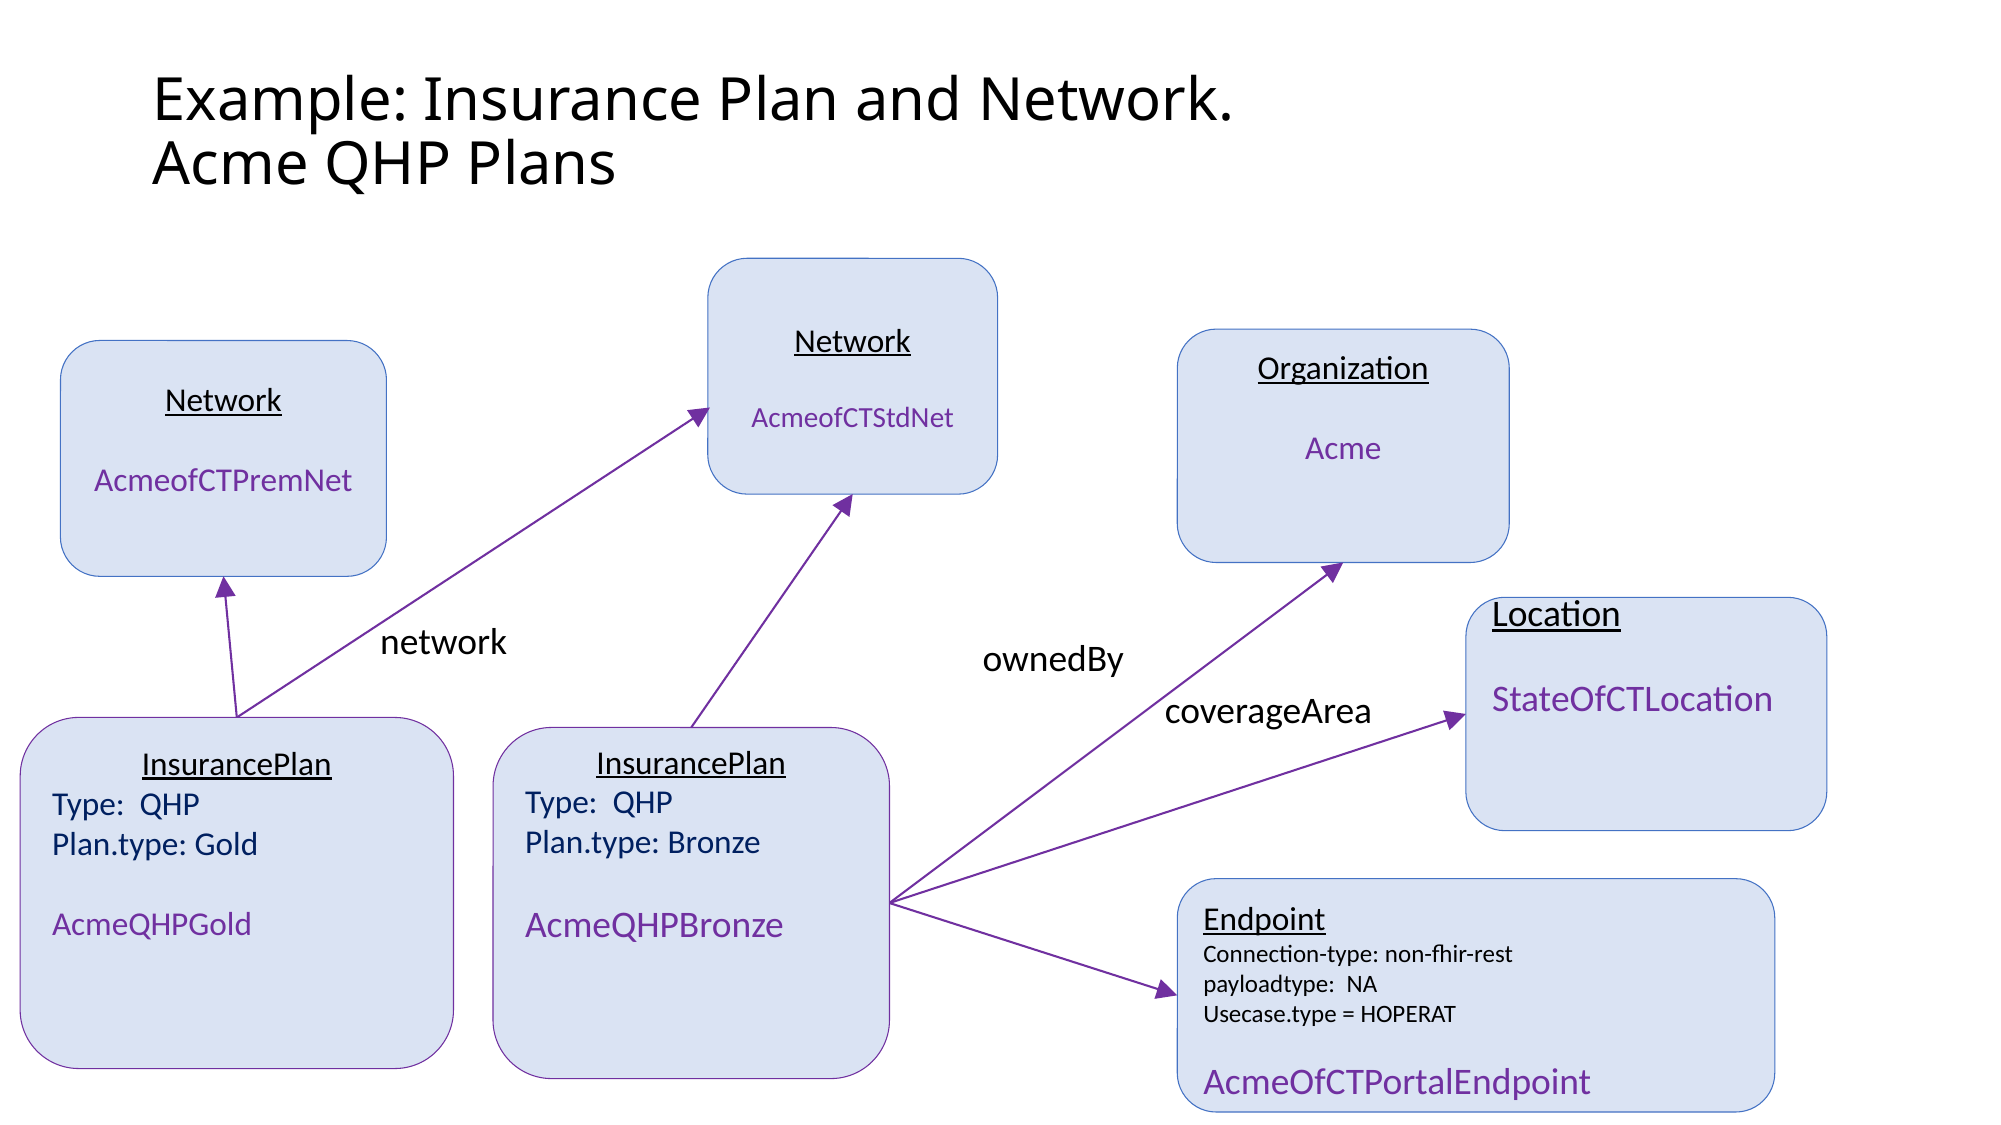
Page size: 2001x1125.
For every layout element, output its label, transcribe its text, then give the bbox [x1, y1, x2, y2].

text_box InsurancePlan Type: QHP Plan.type: Gold AcmeQHPGold [19, 716, 455, 1070]
text_box coverageArea [1344, 679, 1388, 714]
text_box InsurancePlan Type: QHP Plan.type: Bronze AcmeQHPBronze [492, 726, 891, 1080]
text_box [236, 407, 710, 718]
text_box Endpoint Connection-type: non-fhir-rest payloadtype: NA Usecase.type = HOPERAT AcmeOfCTPortalEndpoint [1176, 878, 1776, 1113]
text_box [691, 494, 853, 728]
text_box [889, 714, 1466, 904]
text_box Network AcmeofCTStdNet [707, 257, 999, 495]
title Example: Insurance Plan and Network. Acme QHP Plans [137, 59, 1863, 278]
text_box Network AcmeofCTPremNet [59, 339, 387, 577]
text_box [889, 902, 1178, 996]
text_box Organization Acme [1176, 328, 1510, 564]
text_box Location StateOfCTLocation [1465, 596, 1828, 832]
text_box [889, 562, 1344, 714]
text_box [223, 576, 237, 718]
